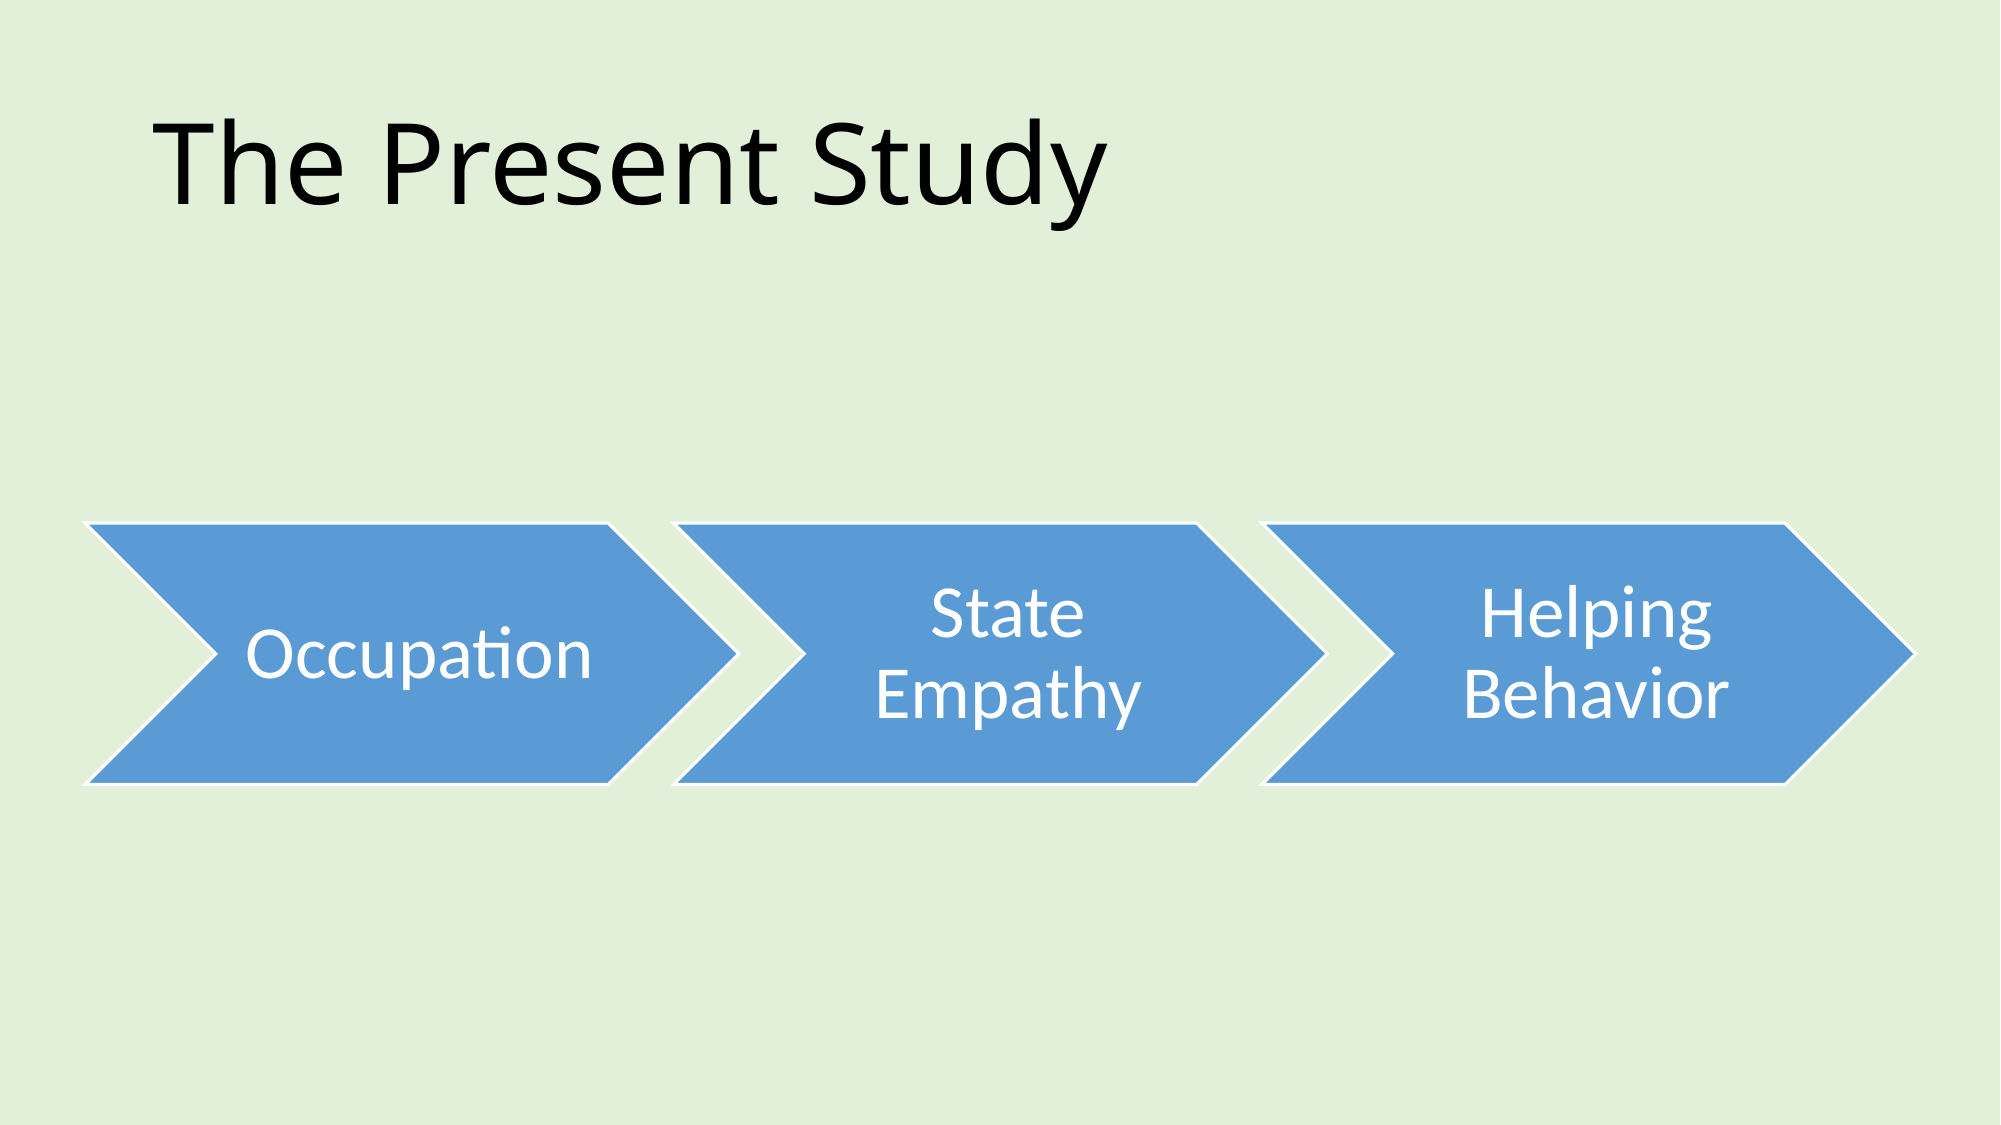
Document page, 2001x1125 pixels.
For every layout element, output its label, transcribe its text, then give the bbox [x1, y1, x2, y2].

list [84, 253, 1917, 1055]
title The Present Study [137, 59, 1863, 253]
